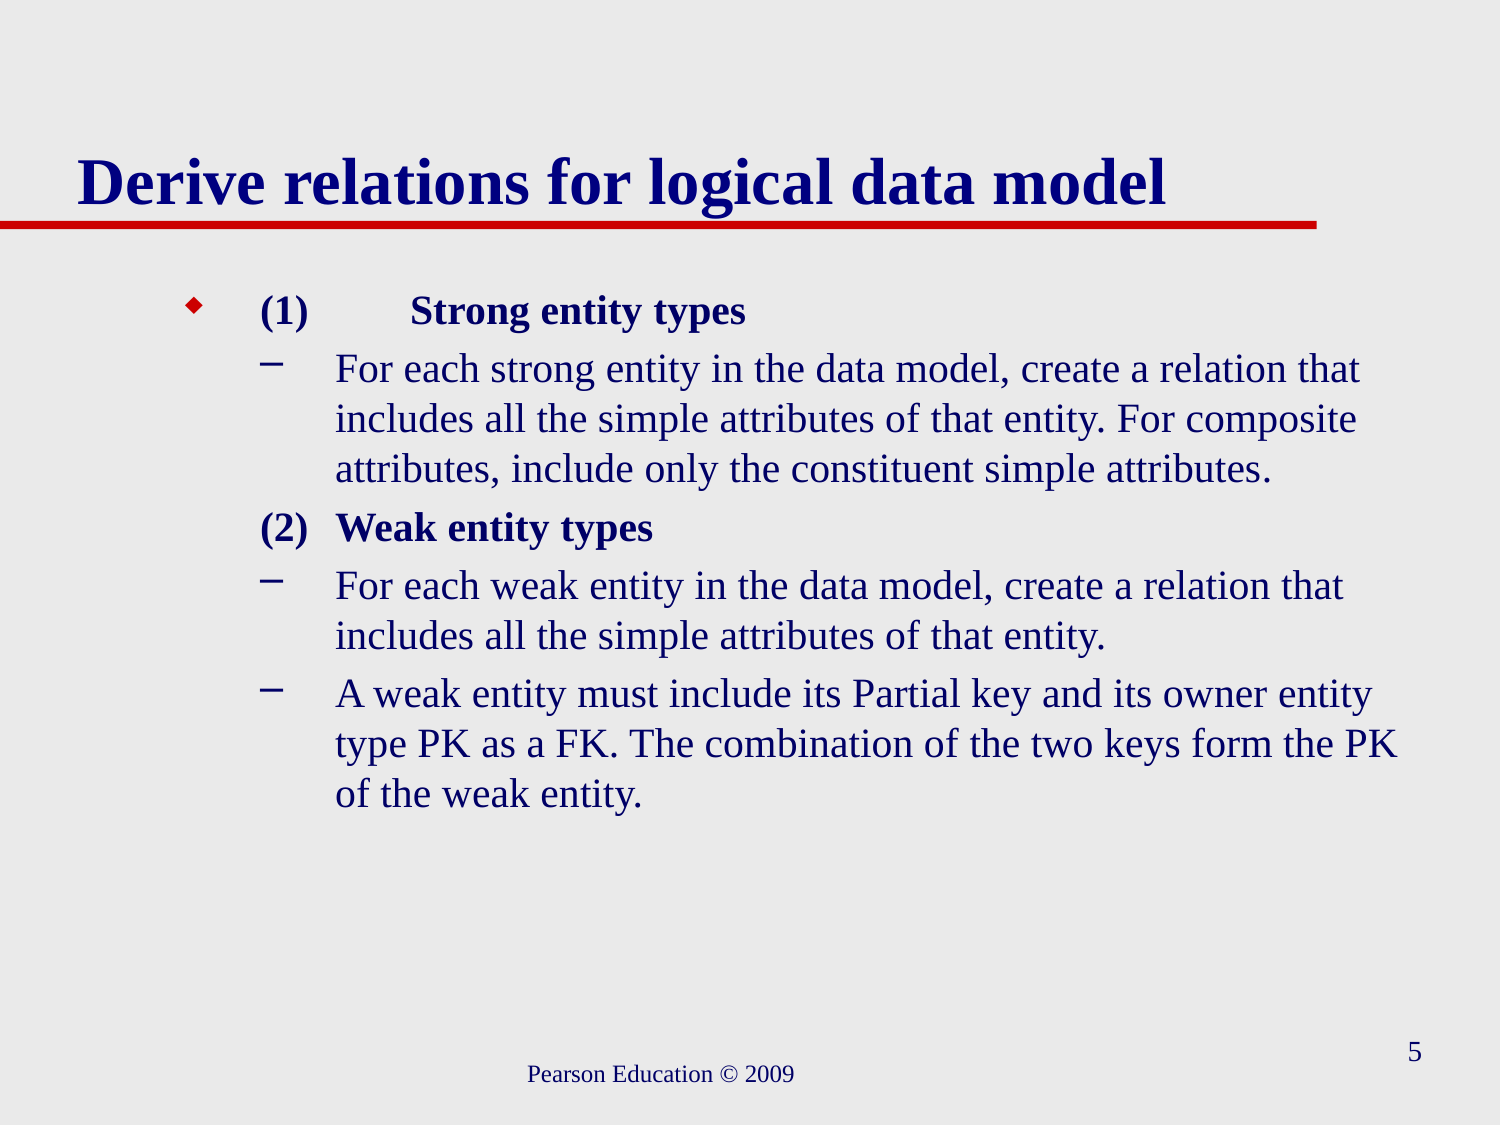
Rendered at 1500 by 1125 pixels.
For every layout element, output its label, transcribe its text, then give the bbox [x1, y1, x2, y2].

text_box Pearson Education © 2009 [512, 1050, 1038, 1095]
slide_number 5 [1124, 1012, 1438, 1088]
title Derive relations for logical data model [62, 43, 1338, 226]
list (1) Strong entity types For each strong entity in the data model, create a relation that includes all the simple attributes of that entity. For composite attributes, include only the constituent simple attributes. Weak entity types For each weak entity in the data model, create a relation that includes all the simple attributes of that entity. A weak entity must include its Partial key and its owner entity type PK as a FK. The combination of the two keys form the PK of the weak entity. [169, 274, 1438, 951]
